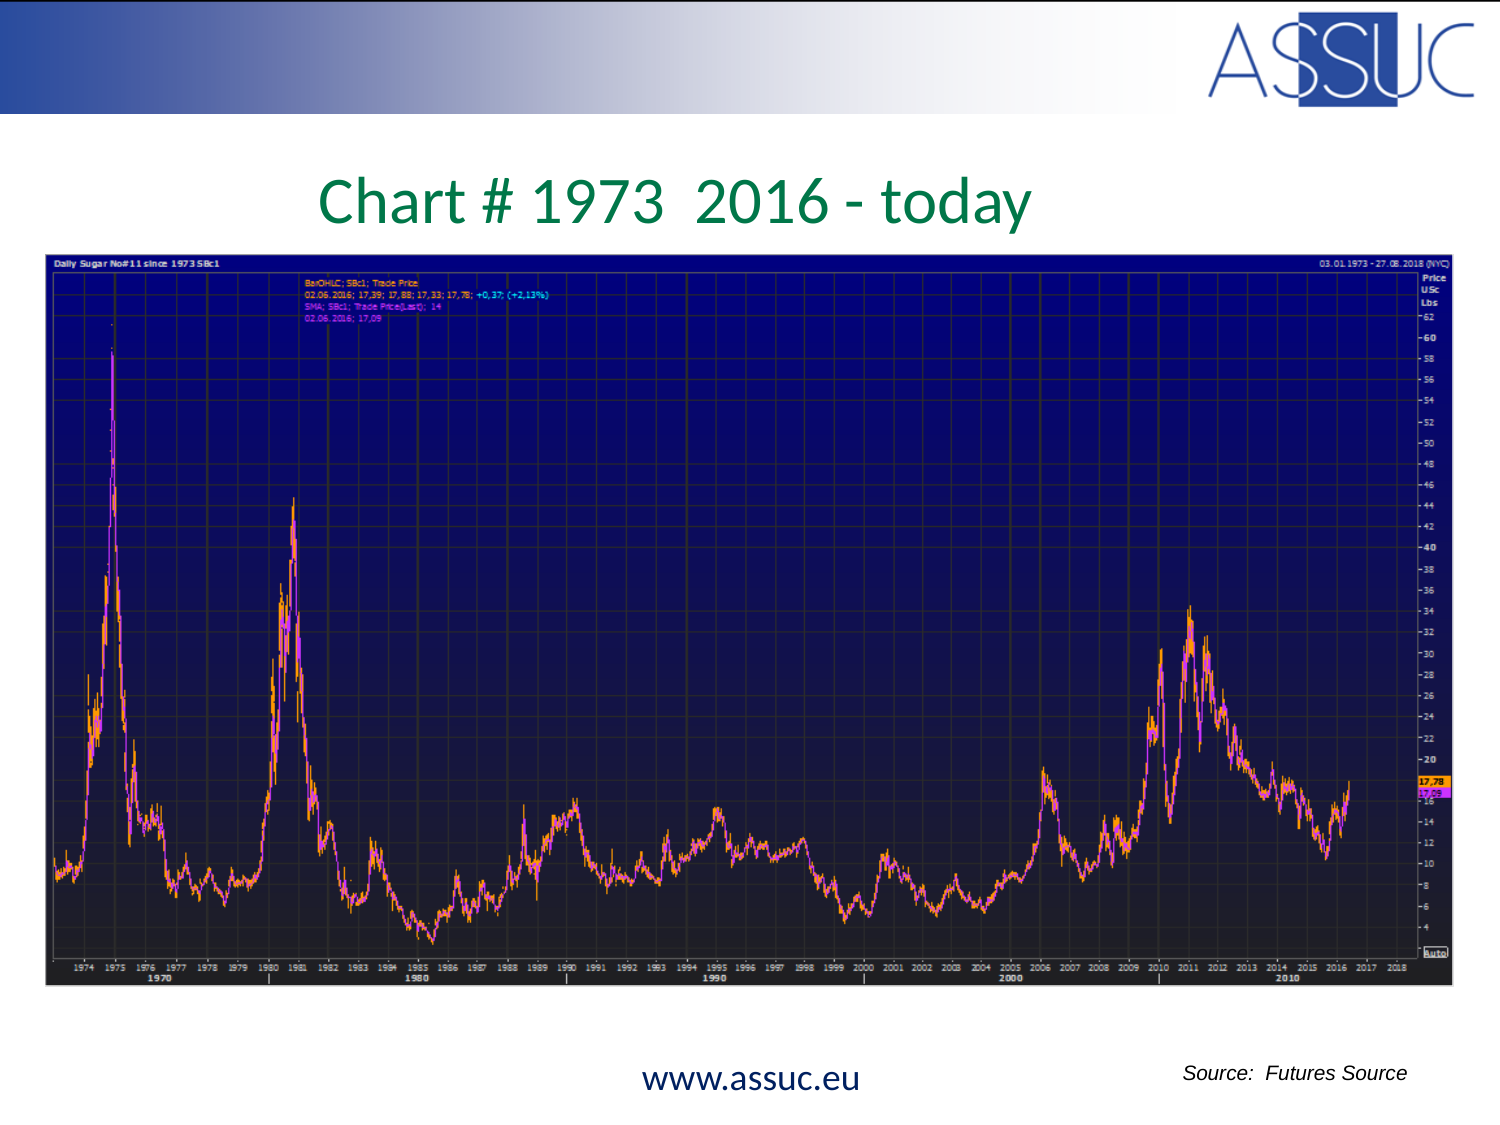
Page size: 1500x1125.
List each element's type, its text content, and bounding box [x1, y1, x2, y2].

text_box [1074, 1042, 1425, 1103]
picture [0, 0, 1500, 114]
text_box Chart # 1973 2016 - today [277, 148, 1075, 244]
text_box www.assuc.eu [513, 1046, 989, 1107]
text_box Source: Futures Source [1167, 1052, 1487, 1093]
picture [44, 254, 1456, 988]
